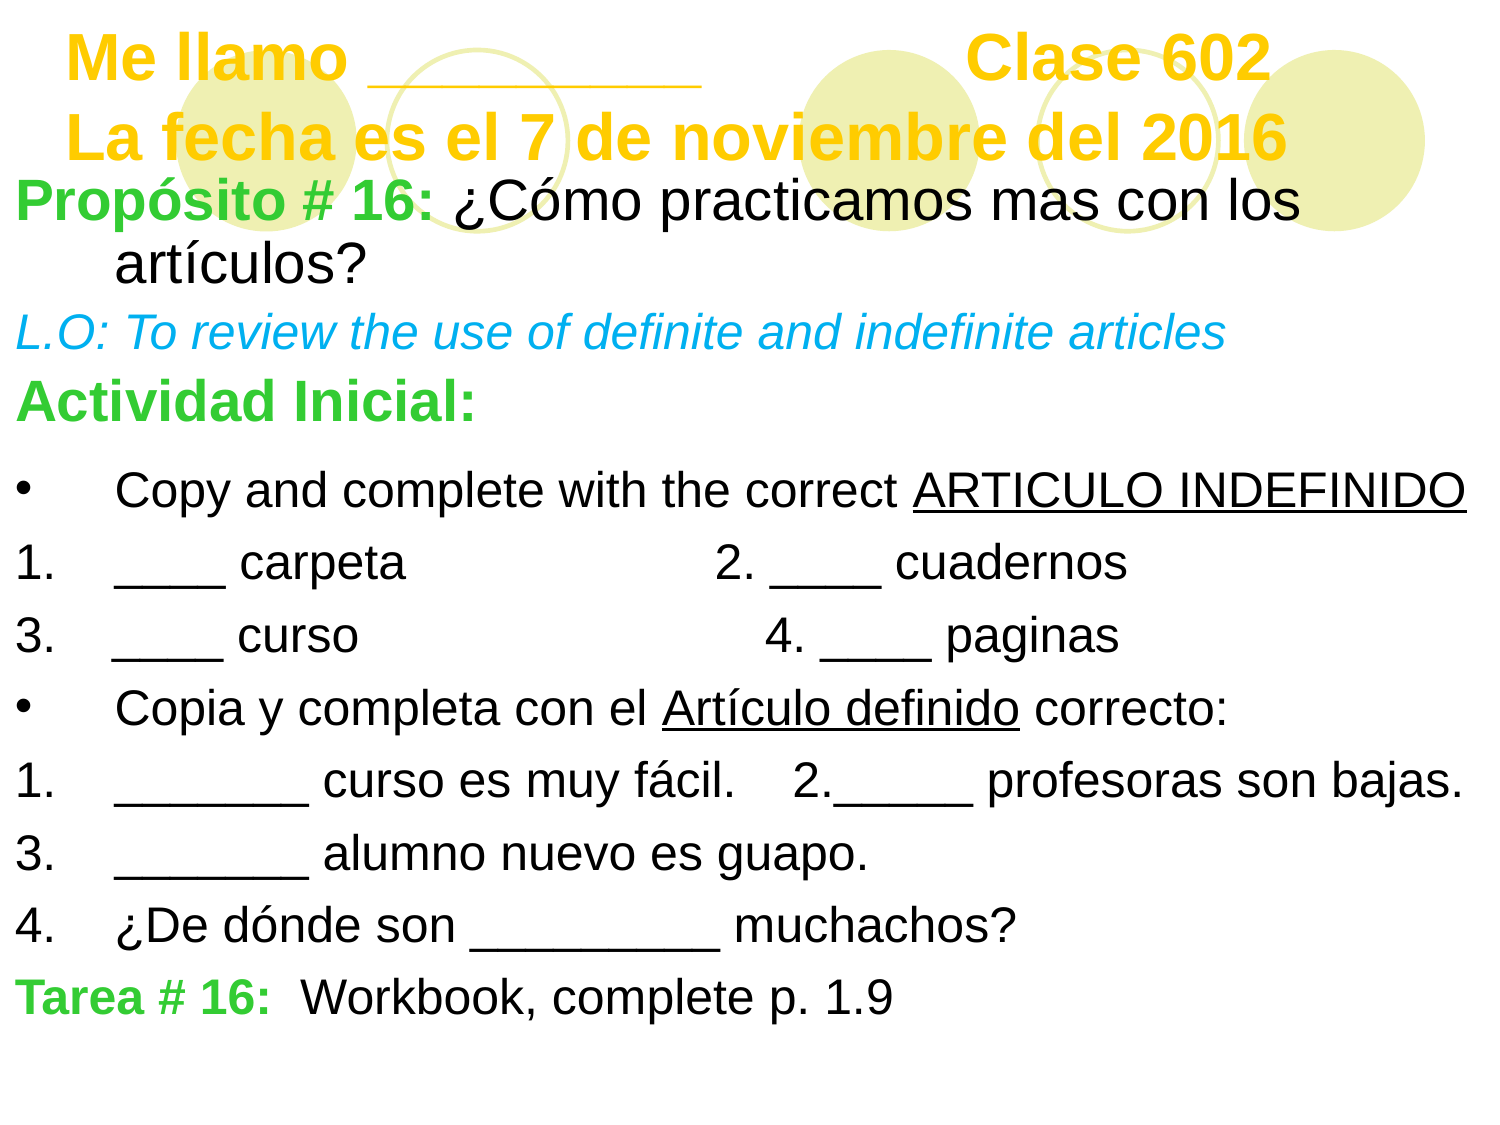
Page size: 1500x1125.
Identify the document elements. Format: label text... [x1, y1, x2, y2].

title Me llamo _________ Clase 602 La fecha es el 7 de noviembre del 2016 [50, 0, 1475, 162]
text_box Copy and complete with the correct ARTICULO INDEFINIDO ____ carpeta 2. ____ cuadernos 3. ____ curso 4. ____ paginas Copia y completa con el Artículo definido correcto: _______ curso es muy fácil. 2._____ profesoras son bajas. _______ alumno nuevo es guapo. ¿De dónde son _________ muchachos? Tarea # 16: Workbook, complete p. 1.9 [0, 449, 1500, 1033]
list Propósito # 16: ¿Cómo practicamos mas con los artículos? L.O: To review the use of definite and indefinite articles Actividad Inicial: [0, 162, 1500, 438]
